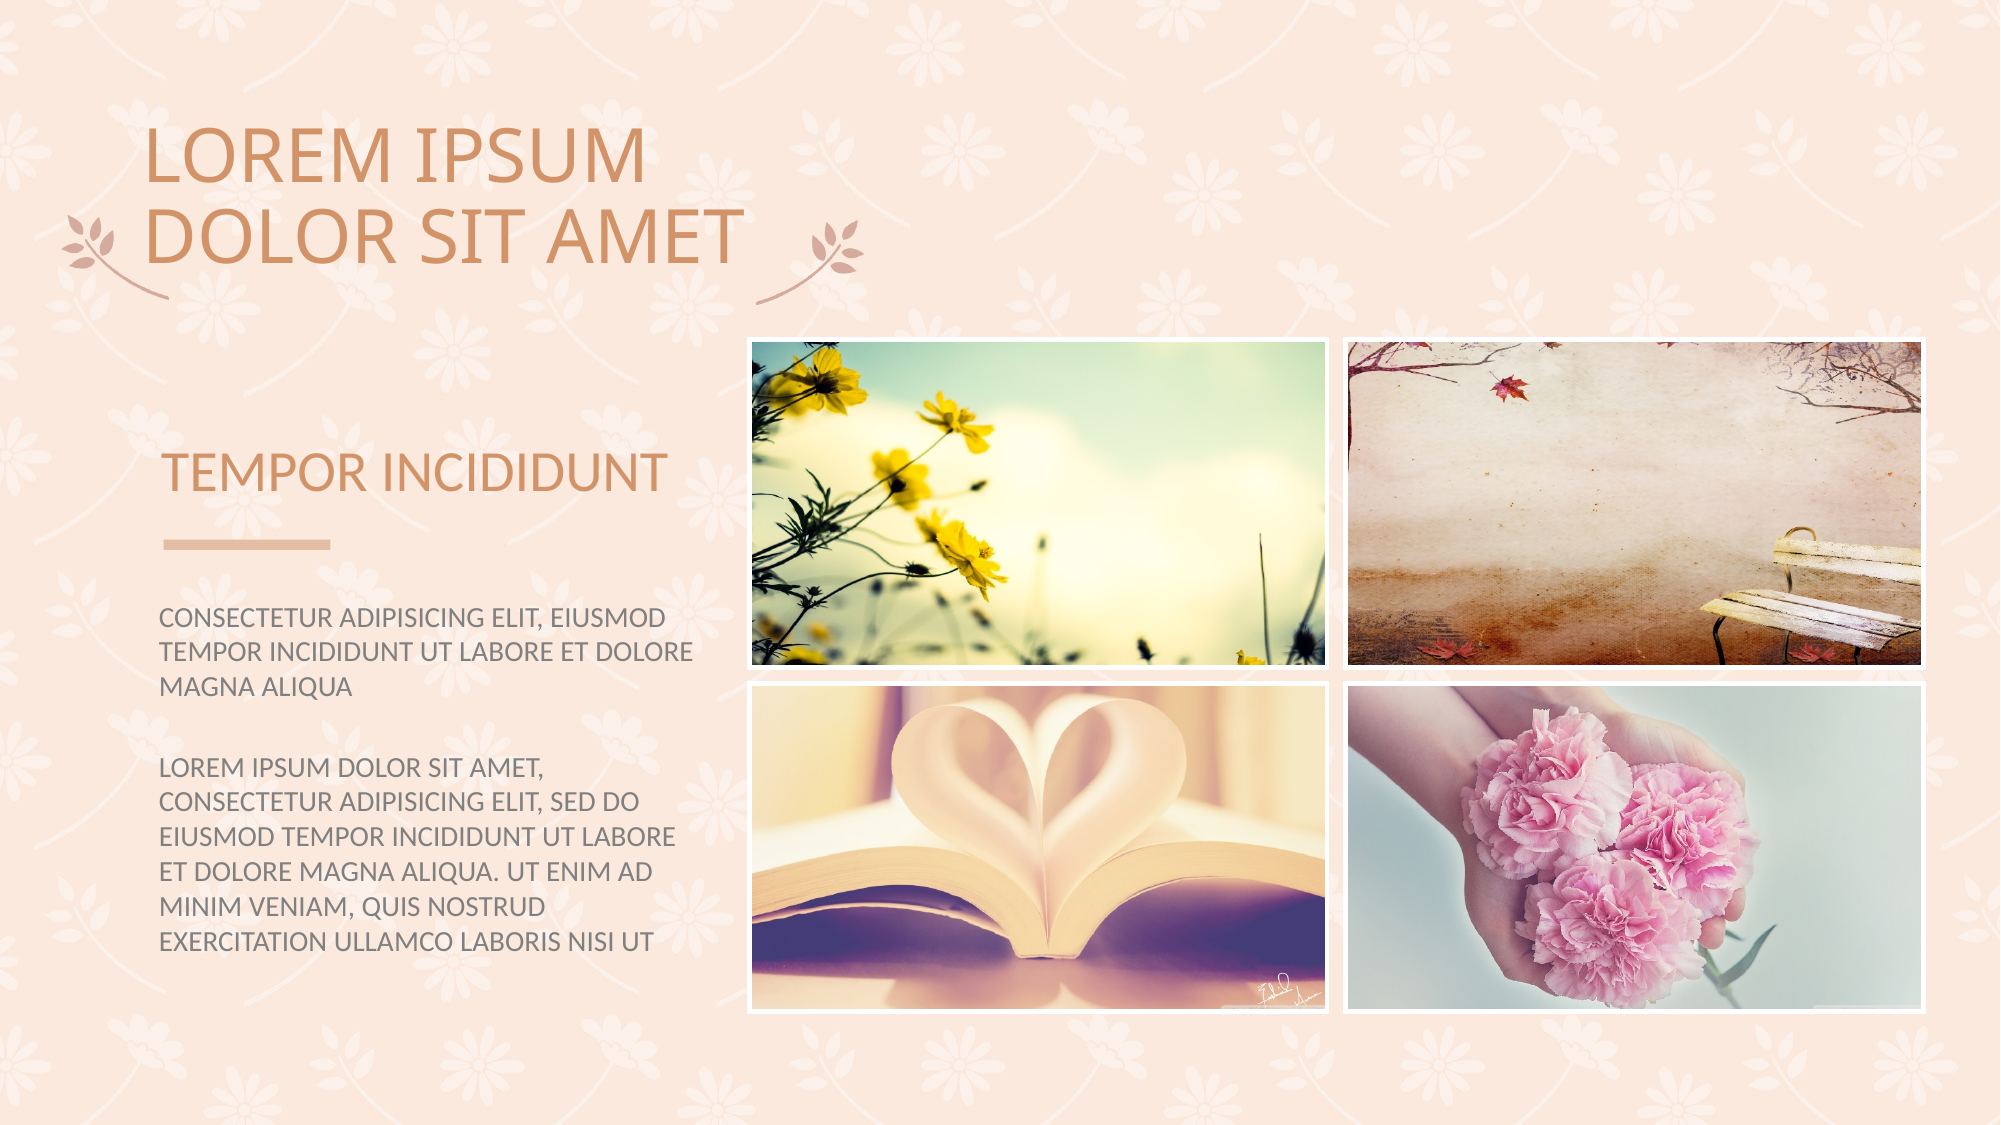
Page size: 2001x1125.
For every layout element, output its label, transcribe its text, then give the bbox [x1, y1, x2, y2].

text_box LOREM IPSUM DOLOR SIT AMET, CONSECTETUR ADIPISICING ELIT, SED DO EIUSMOD TEMPOR INCIDIDUNT UT LABORE ET DOLORE MAGNA ALIQUA. UT ENIM AD MINIM VENIAM, QUIS NOSTRUD EXERCITATION ULLAMCO LABORIS NISI UT [144, 740, 715, 965]
text_box CONSECTETUR ADIPISICING ELIT, EIUSMOD TEMPOR INCIDIDUNT UT LABORE ET DOLORE MAGNA ALIQUA [144, 590, 715, 711]
text_box [1345, 339, 1924, 668]
text_box [1345, 683, 1924, 1013]
text_box LOREM IPSUM DOLOR SIT AMET [127, 78, 877, 319]
text_box [748, 683, 1328, 1013]
picture [0, 0, 2000, 1125]
text_box [163, 539, 331, 551]
text_box TEMPOR INCIDIDUNT [146, 425, 711, 510]
text_box [748, 339, 1328, 668]
